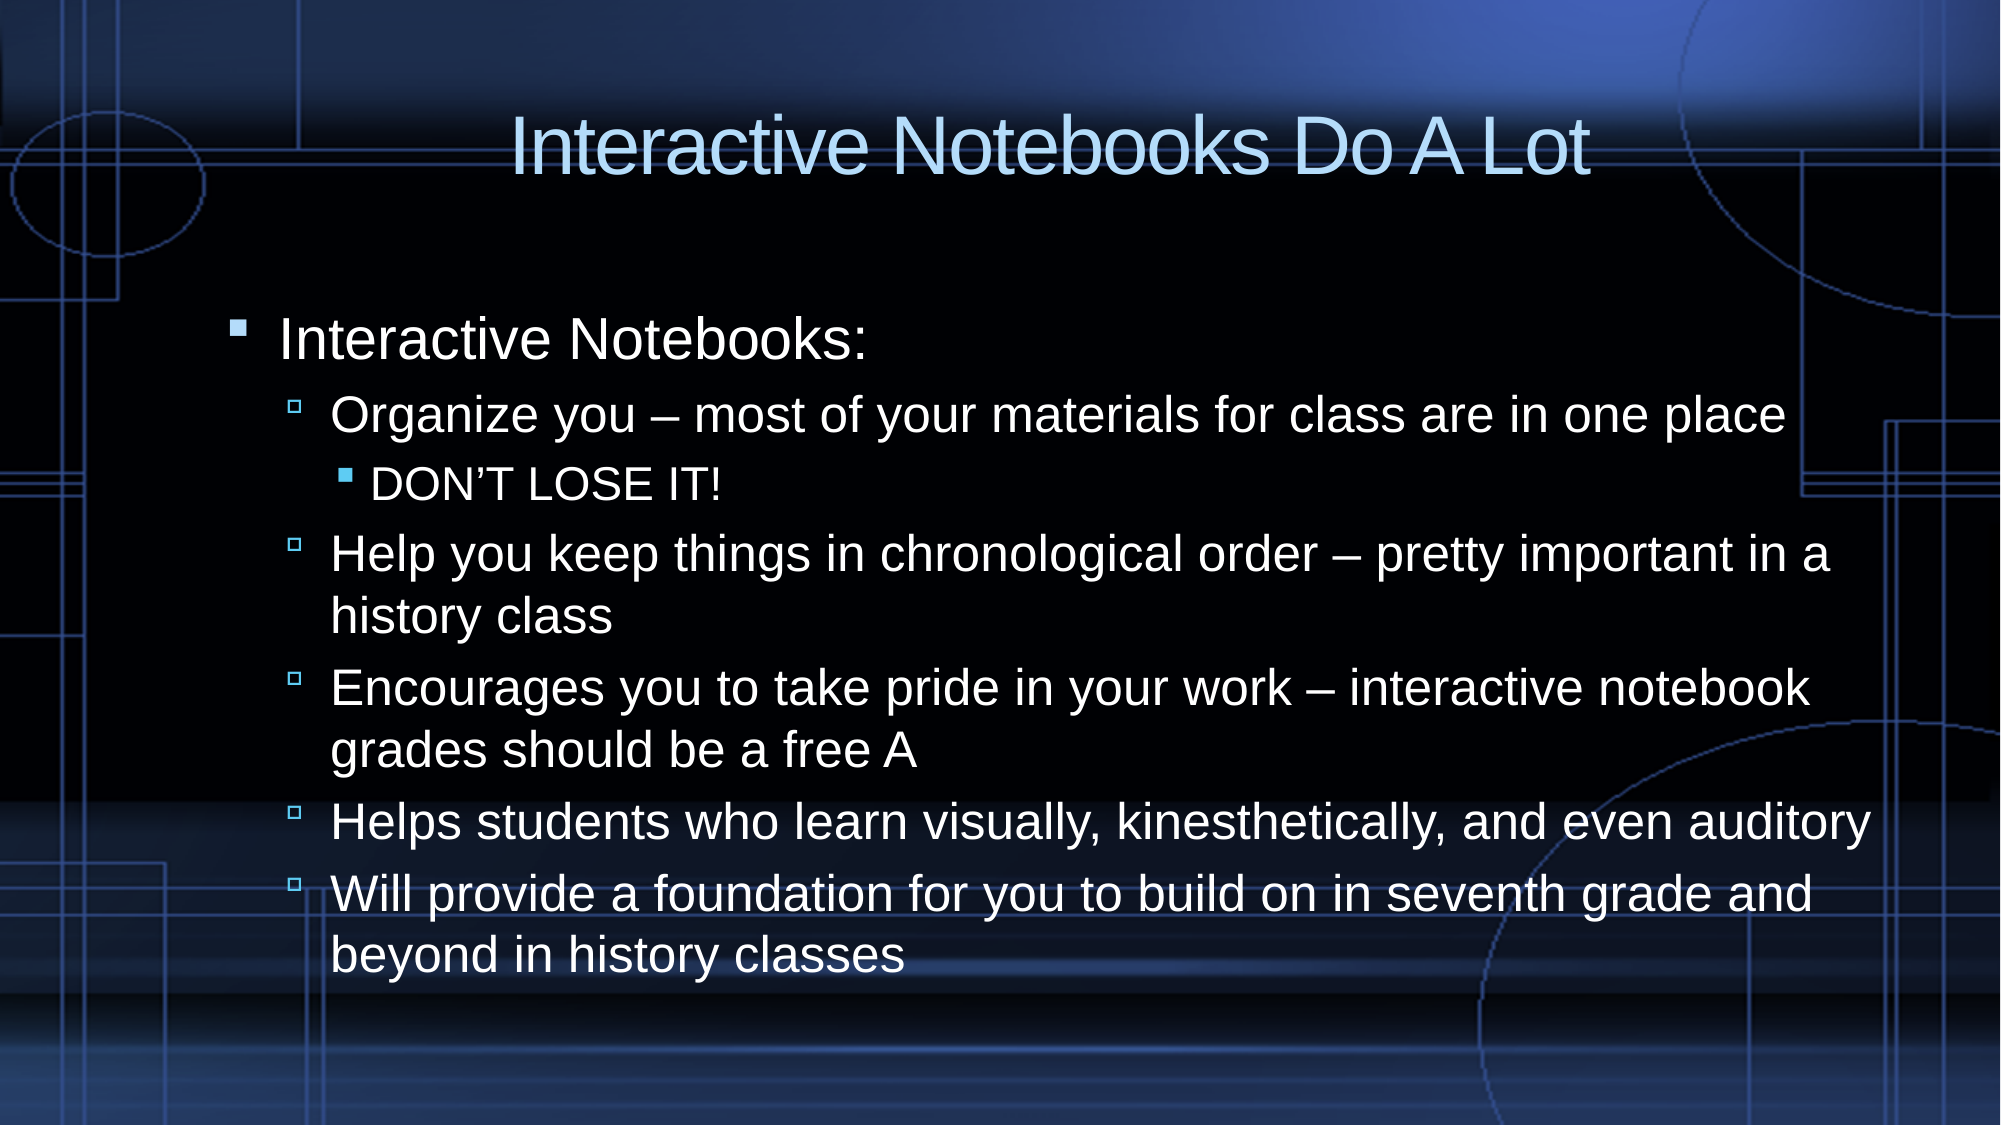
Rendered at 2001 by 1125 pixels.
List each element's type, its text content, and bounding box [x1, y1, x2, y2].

list Interactive Notebooks: Organize you – most of your materials for class are in one place DON’T LOSE IT! Help you keep things in chronological order – pretty important in a history class Encourages you to take pride in your work – interactive notebook grades should be a free A Helps students who learn visually, kinesthetically, and even auditory Will provide a foundation for you to build on in seventh grade and beyond in history classes [200, 292, 1900, 1043]
picture [0, 0, 2001, 1125]
title Interactive Notebooks Do A Lot [200, 83, 1900, 234]
